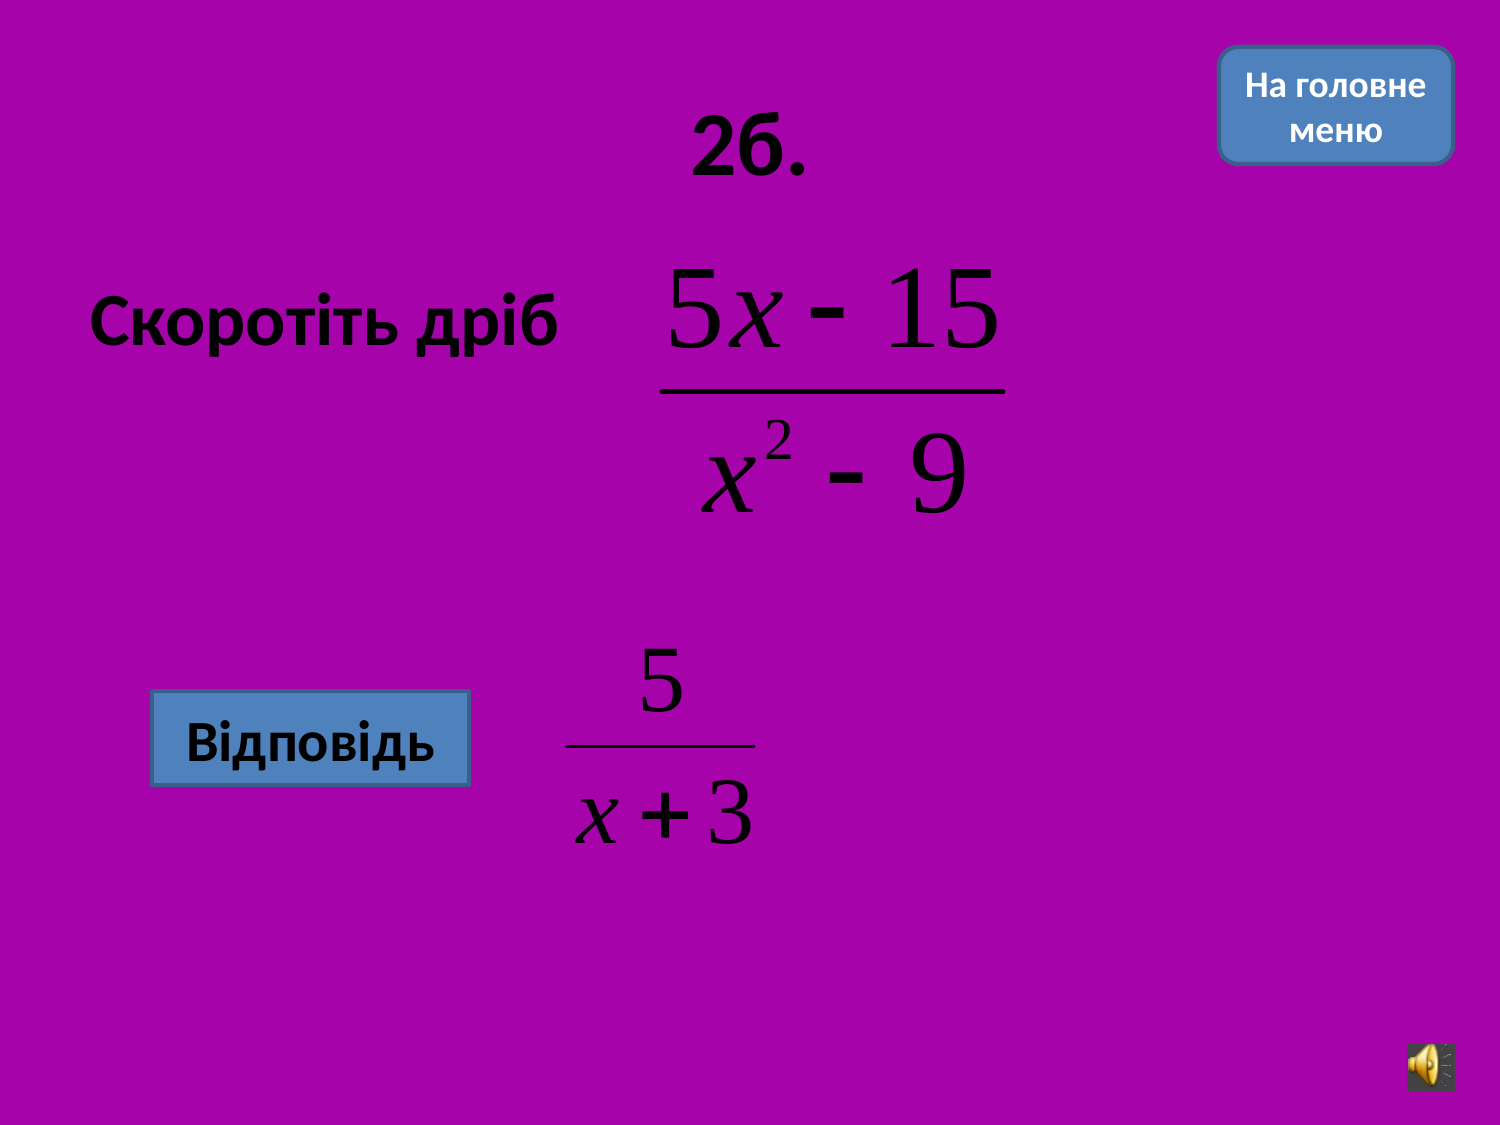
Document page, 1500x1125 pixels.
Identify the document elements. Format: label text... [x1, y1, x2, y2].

list Скоротіть дріб [75, 262, 1425, 1005]
text_box На головне меню [1216, 44, 1456, 167]
title 2б. [75, 45, 1425, 233]
picture [1406, 1042, 1457, 1094]
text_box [644, 234, 1024, 532]
text_box Відповідь [150, 689, 471, 787]
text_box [552, 620, 774, 859]
